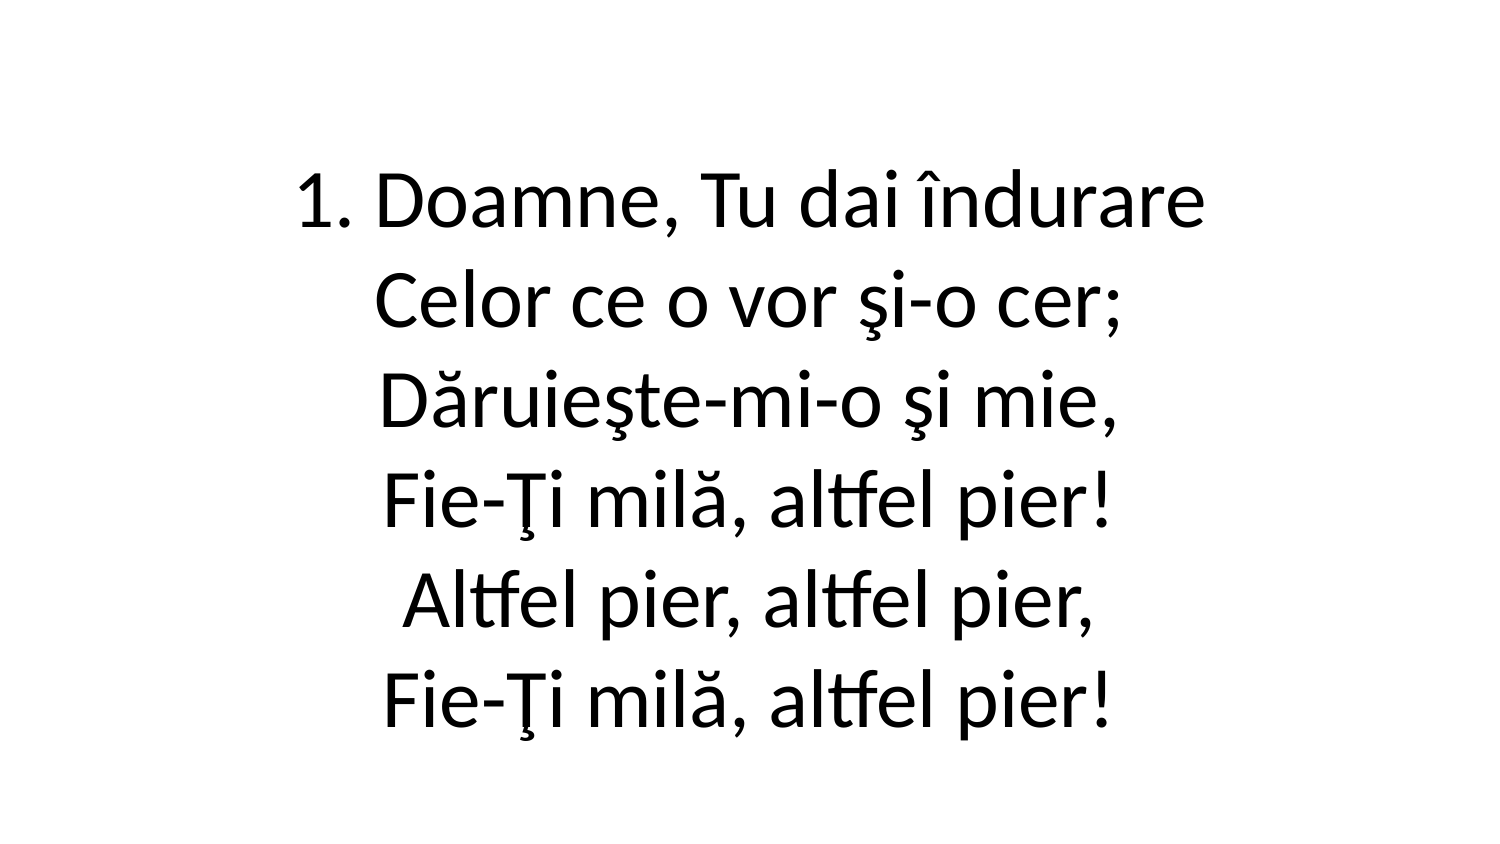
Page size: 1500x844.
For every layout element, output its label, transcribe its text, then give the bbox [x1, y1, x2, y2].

text_box 1. Doamne, Tu dai îndurare Celor ce o vor şi-o cer; Dăruieşte-mi-o şi mie, Fie-Ţi milă, altfel pier! Altfel pier, altfel pier, Fie-Ţi milă, altfel pier! [277, 92, 1223, 752]
